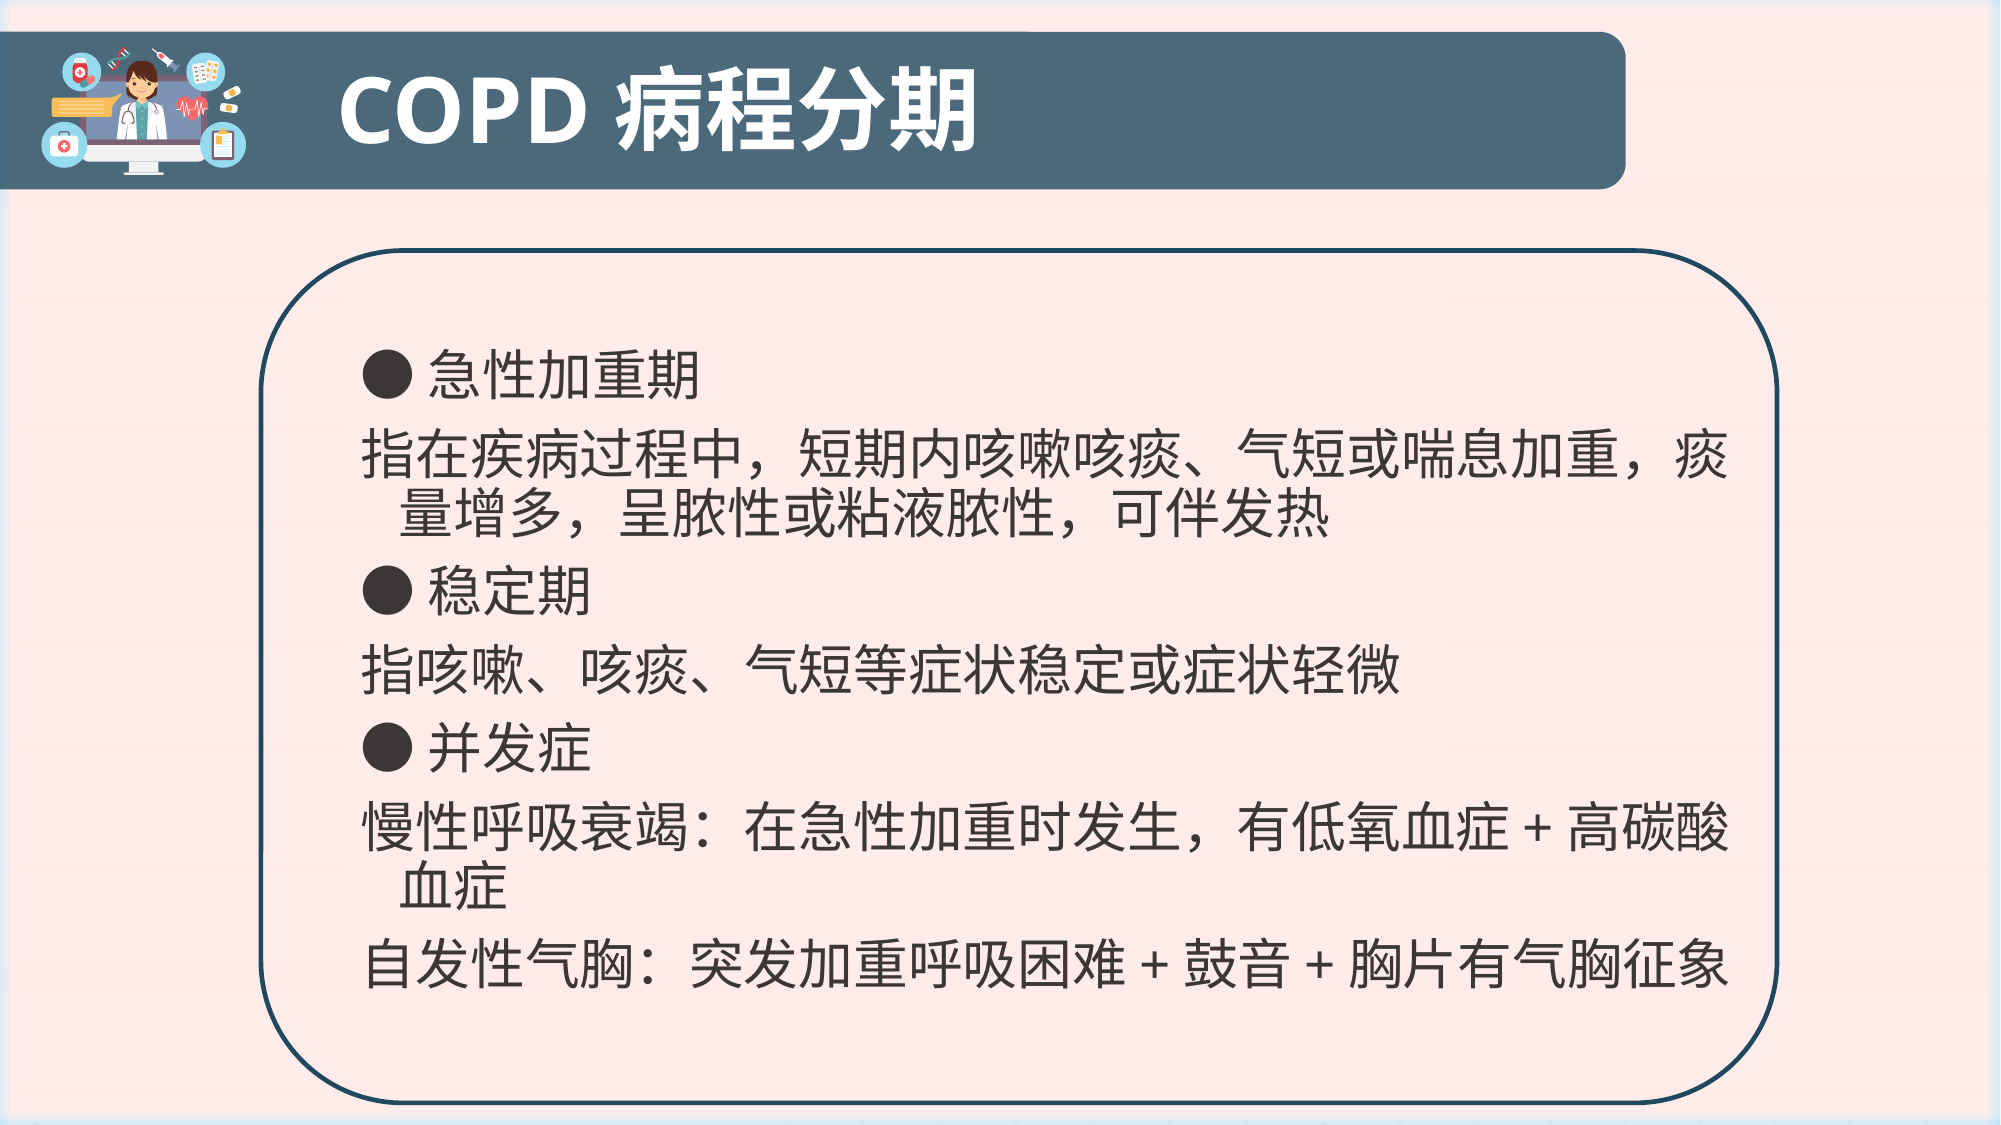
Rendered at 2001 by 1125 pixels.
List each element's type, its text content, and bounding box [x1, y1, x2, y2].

text_box [0, 0, 2000, 1125]
text_box [3, 1, 1995, 1120]
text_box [41, 46, 246, 175]
text_box ●急性加重期 指在疾病过程中，短期内咳嗽咳痰、气短或喘息加重，痰量增多，呈脓性或粘液脓性，可伴发热 ●稳定期 指咳嗽、咳痰、气短等症状稳定或症状轻微 ●并发症 慢性呼吸衰竭：在急性加重时发生，有低氧血症+高碳酸血症 自发性气胸：突发加重呼吸困难+鼓音+胸片有气胸征象 [345, 340, 1758, 1013]
text_box [259, 249, 1779, 1104]
text_box COPD病程分期 [321, 44, 1034, 170]
text_box [0, 30, 1627, 191]
picture [9, 5, 1989, 1116]
